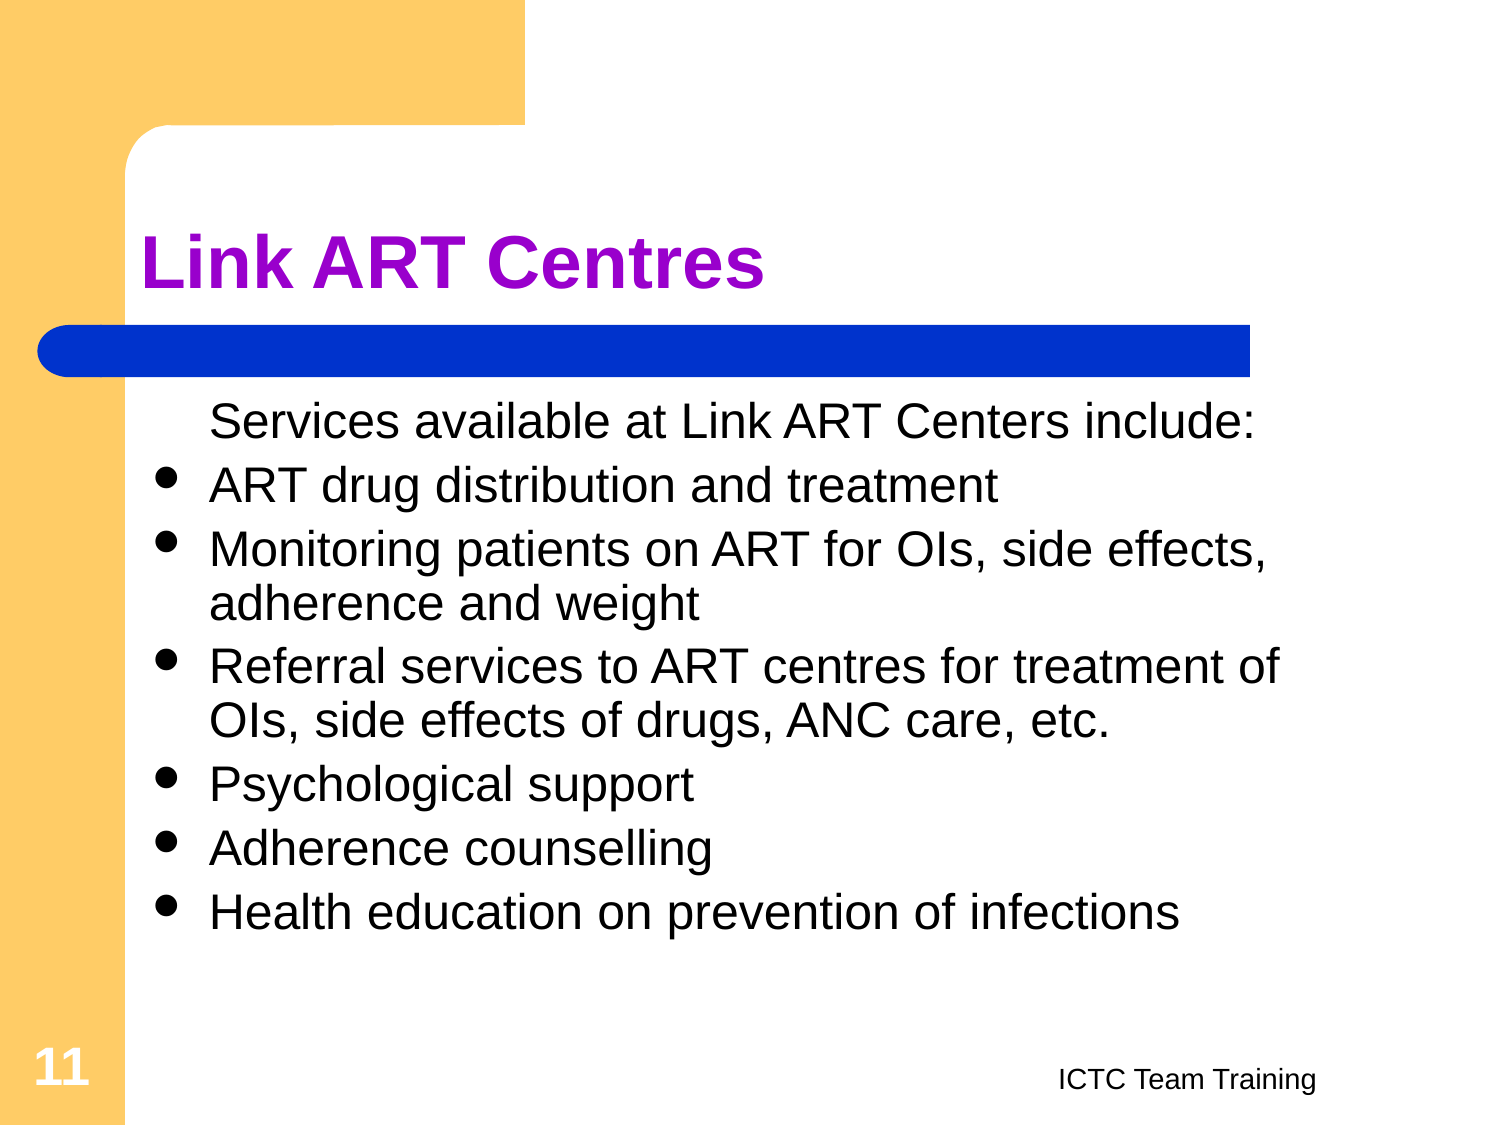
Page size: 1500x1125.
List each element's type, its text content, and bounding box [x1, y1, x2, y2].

list Services available at Link ART Centers include: ART drug distribution and treatment Monitoring patients on ART for OIs, side effects, adherence and weight Referral services to ART centres for treatment of OIs, side effects of drugs, ANC care, etc. Psychological support Adherence counselling Health education on prevention of infections [137, 387, 1400, 999]
slide_number 11 [13, 1023, 111, 1105]
footer ICTC Team Training [949, 1024, 1426, 1104]
title Link ART Centres [124, 124, 1426, 313]
